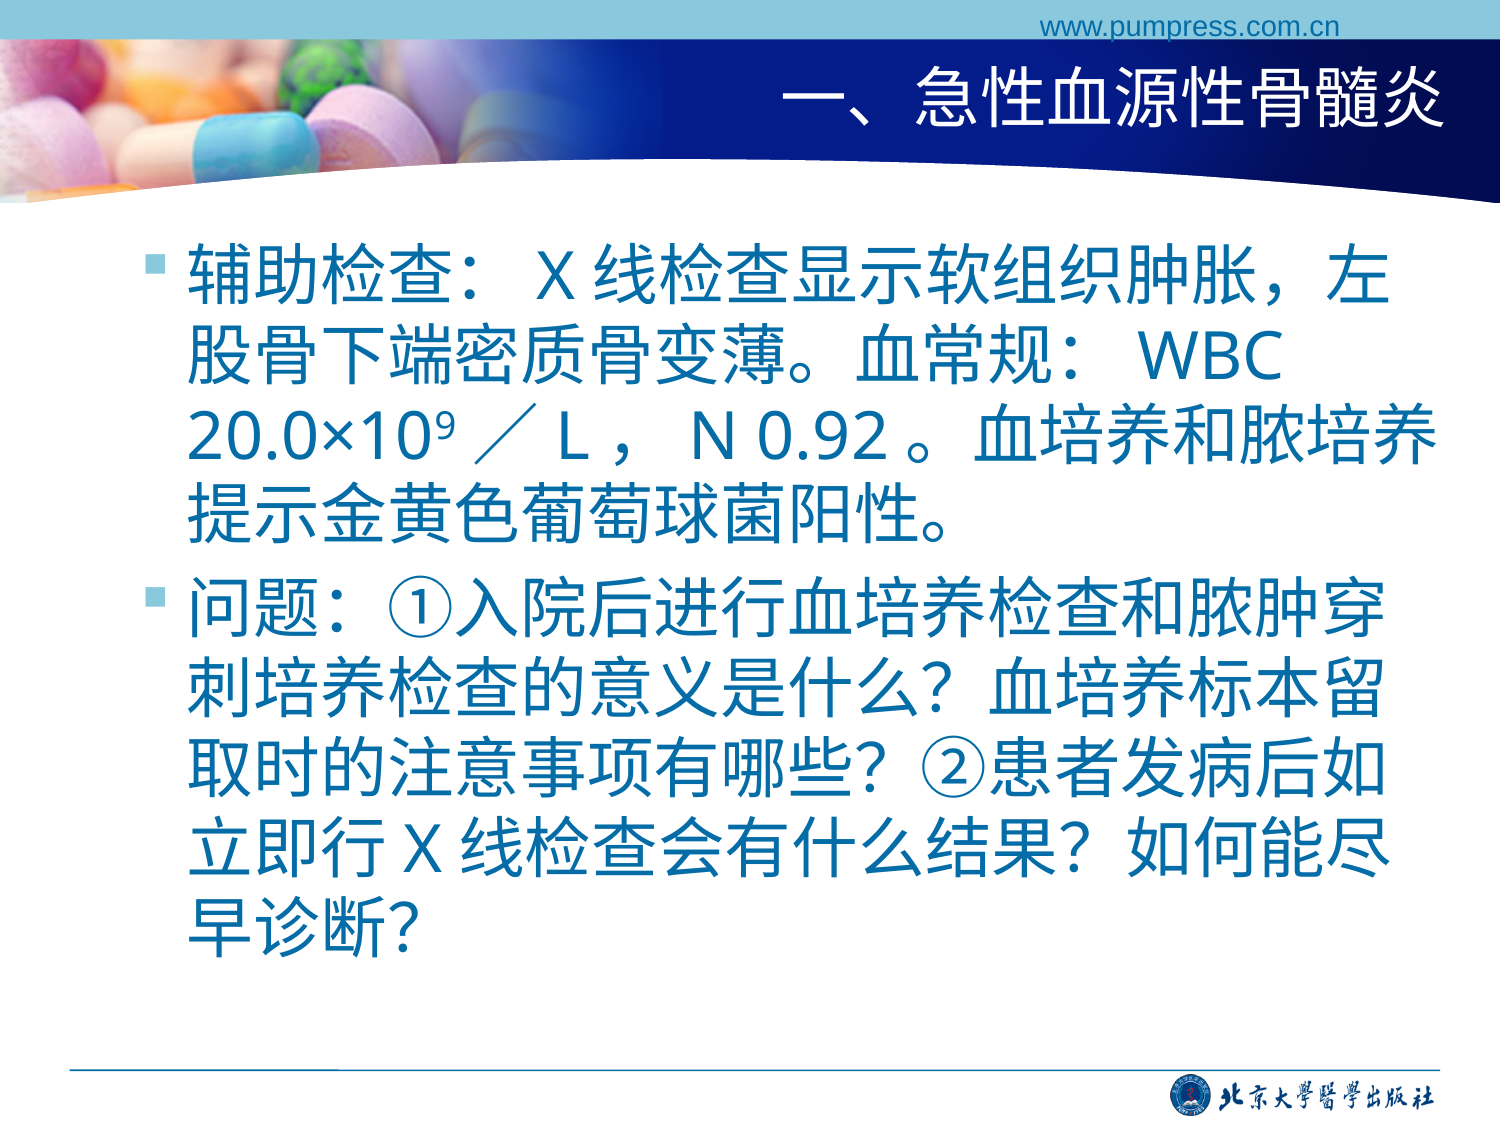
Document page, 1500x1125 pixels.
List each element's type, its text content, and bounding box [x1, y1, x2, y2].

list 辅助检查：X线检查显示软组织肿胀，左股骨下端密质骨变薄。血常规：WBC 20.0×109／L，N 0.92。血培养和脓培养提示金黄色葡萄球菌阳性。 问题：①入院后进行血培养检查和脓肿穿刺培养检查的意义是什么？血培养标本留取时的注意事项有哪些？②患者发病后如立即行X线检查会有什么结果？如何能尽早诊断？ [49, 224, 1463, 1026]
title 一、急性血源性骨髓炎 [137, 49, 1463, 143]
slide_number www.pumpress.com.cn [1025, 0, 1463, 38]
picture [1170, 1074, 1436, 1118]
picture [0, 40, 1500, 203]
